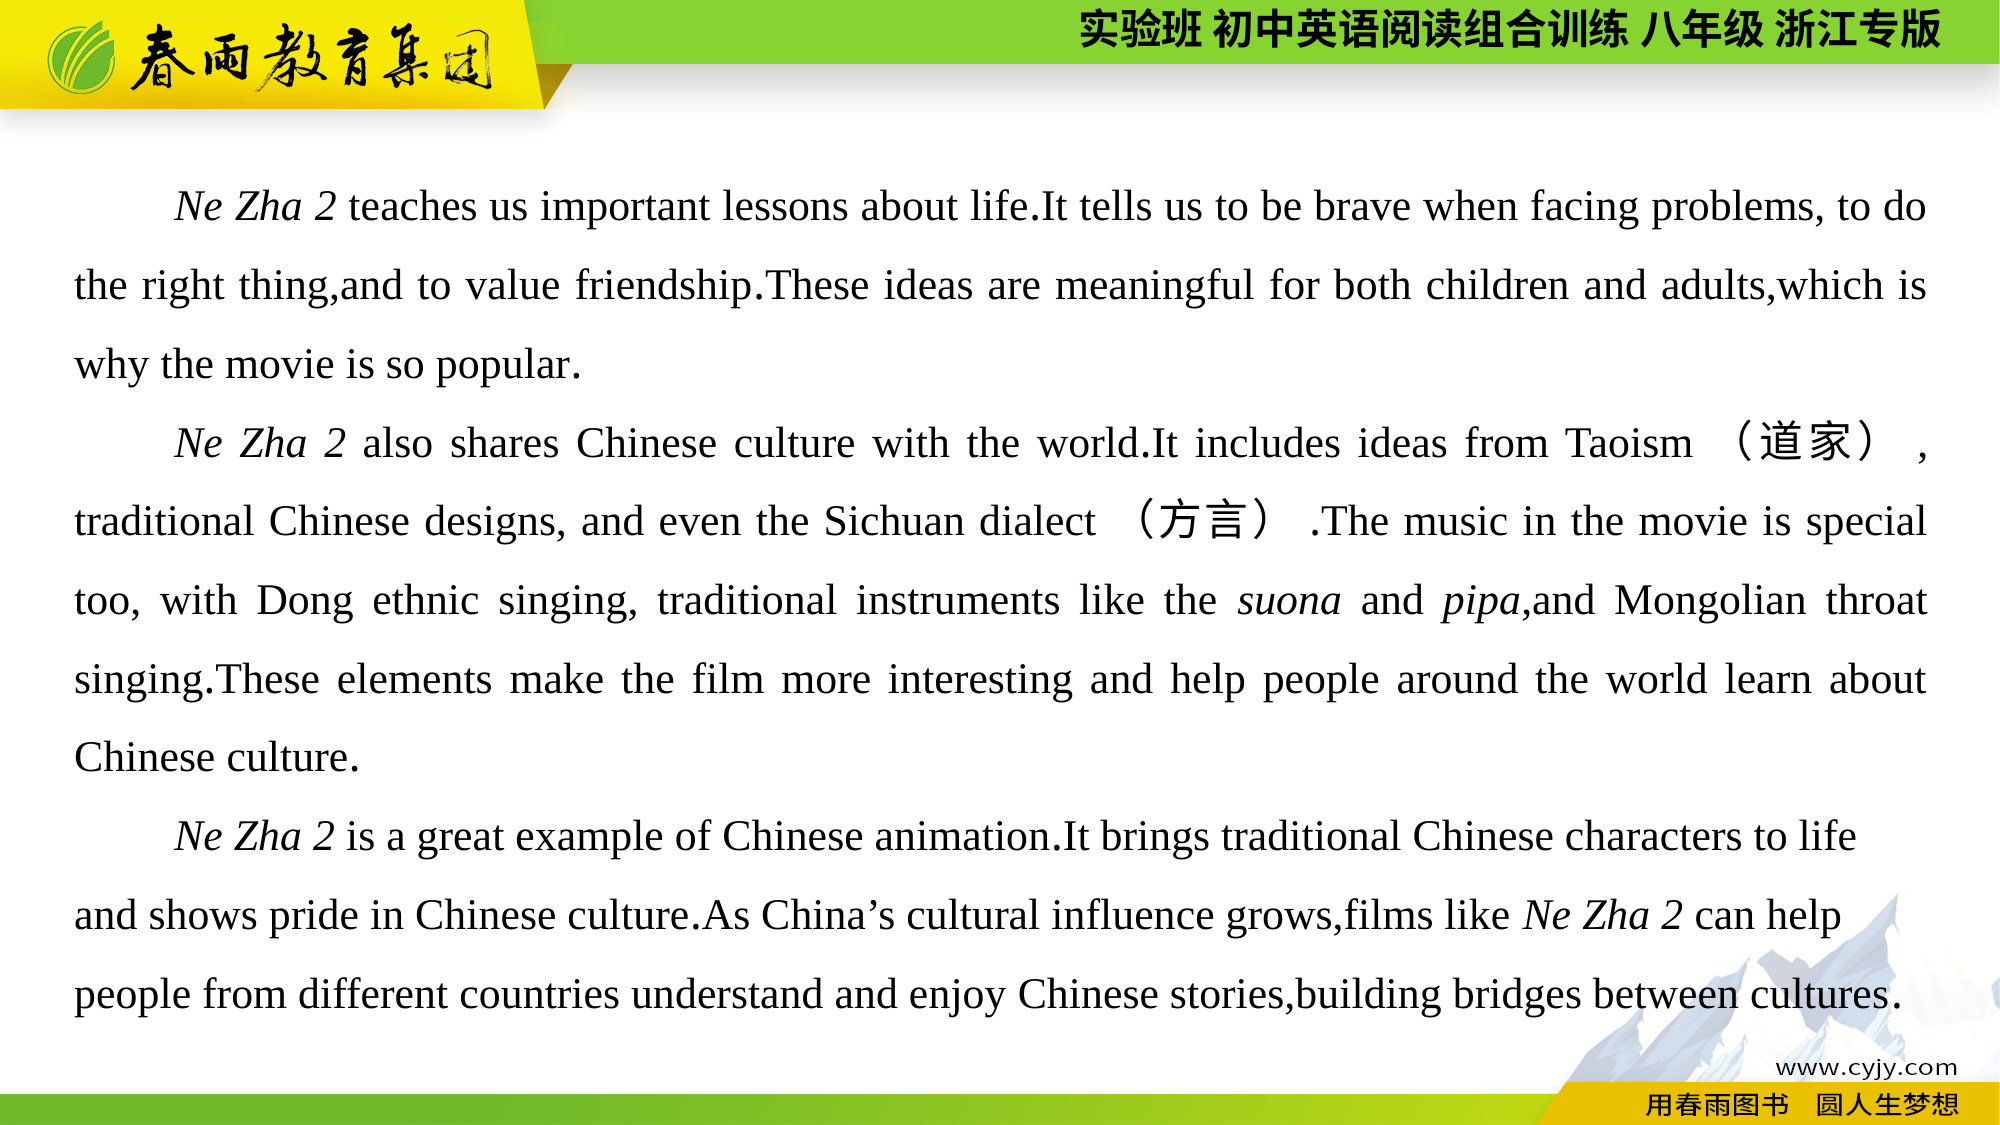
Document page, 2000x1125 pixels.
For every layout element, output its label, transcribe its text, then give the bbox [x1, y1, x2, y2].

list Ne Zha 2 teaches us important lessons about life.It tells us to be brave when facing problems, to do the right thing,and to value friendship.These ideas are meaningful for both children and adults,which is why the movie is so popular. Ne Zha 2 also shares Chinese culture with the world.It includes ideas from Taoism（道家）, traditional Chinese designs, and even the Sichuan dialect（方言）.The music in the movie is special too, with Dong ethnic singing, traditional instruments like the suona and pipa,and Mongolian throat singing.These elements make the film more interesting and help people around the world learn about Chinese culture. Ne Zha 2 is a great example of Chinese animation.It brings traditional Chinese characters to life and shows pride in Chinese culture.As China’s cultural influence grows,films like Ne Zha 2 can help people from different countries understand and enjoy Chinese stories,building bridges between cultures. [59, 143, 1944, 1024]
picture [0, 0, 2000, 1125]
